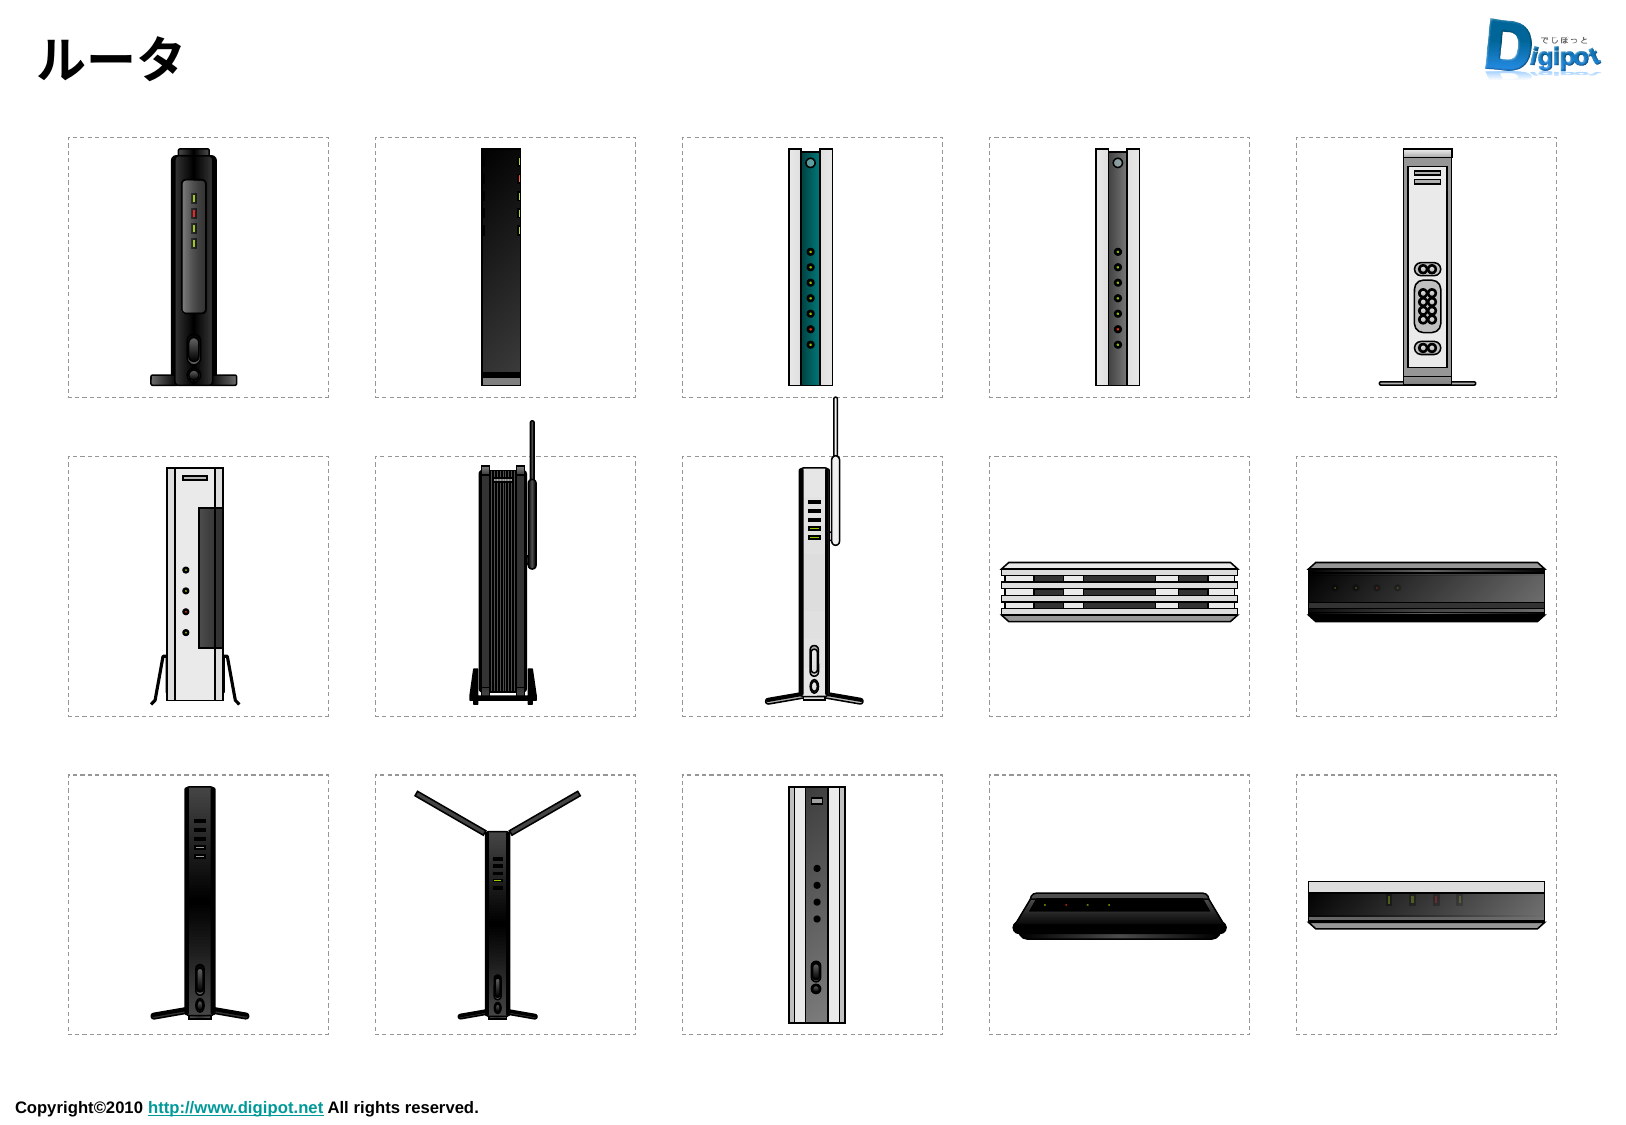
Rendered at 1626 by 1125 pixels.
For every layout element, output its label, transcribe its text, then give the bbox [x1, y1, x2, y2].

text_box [788, 148, 833, 386]
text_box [1096, 148, 1140, 386]
title ルータ [21, 19, 881, 98]
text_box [151, 467, 240, 705]
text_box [481, 148, 521, 386]
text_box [788, 786, 846, 1024]
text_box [1308, 562, 1545, 622]
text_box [1001, 562, 1238, 622]
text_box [1013, 893, 1227, 939]
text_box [469, 420, 537, 705]
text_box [150, 786, 249, 1019]
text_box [410, 810, 585, 1019]
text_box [151, 148, 237, 386]
picture [1485, 18, 1602, 82]
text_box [765, 397, 864, 701]
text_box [1308, 881, 1545, 929]
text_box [1379, 148, 1476, 386]
